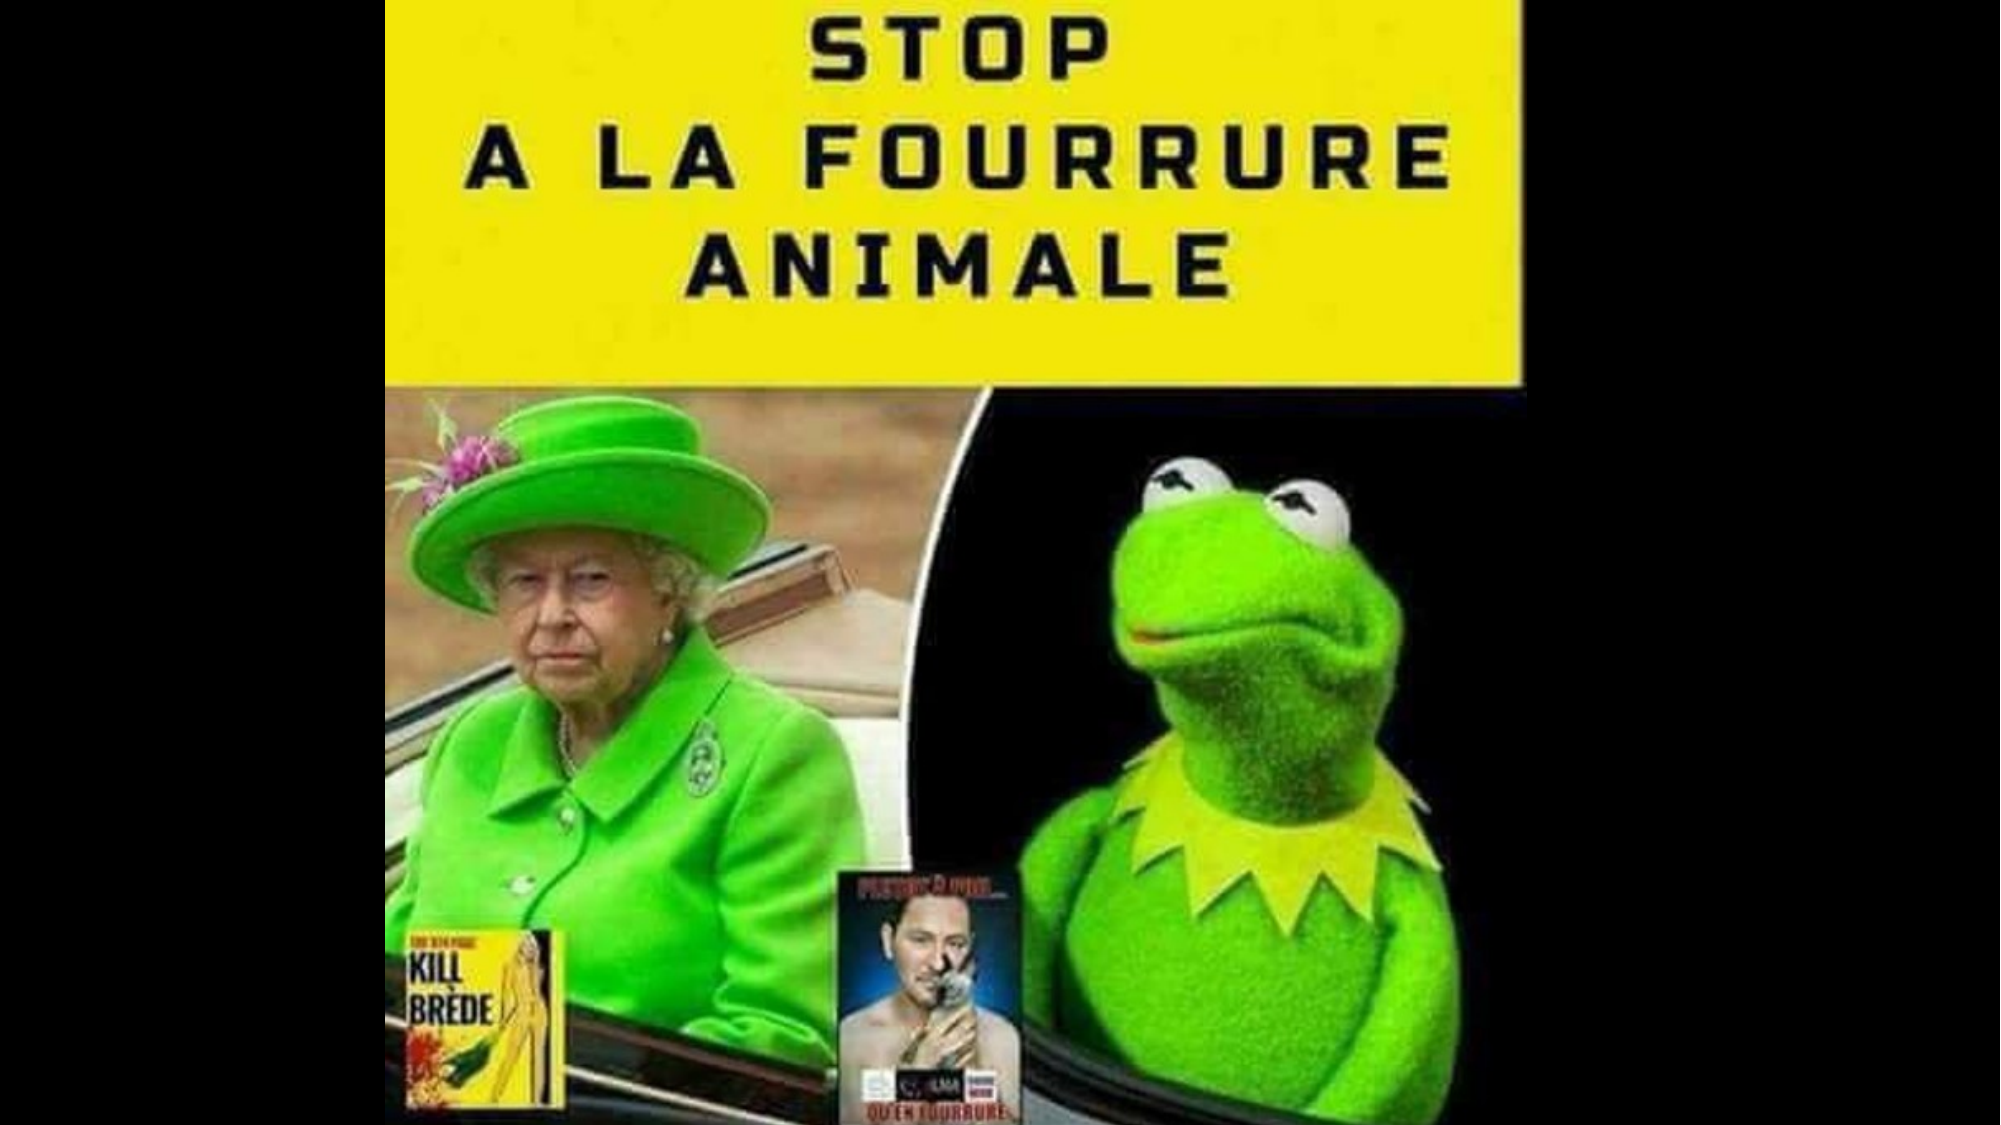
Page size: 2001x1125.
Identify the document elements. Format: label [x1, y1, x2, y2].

list [385, 0, 1527, 1125]
